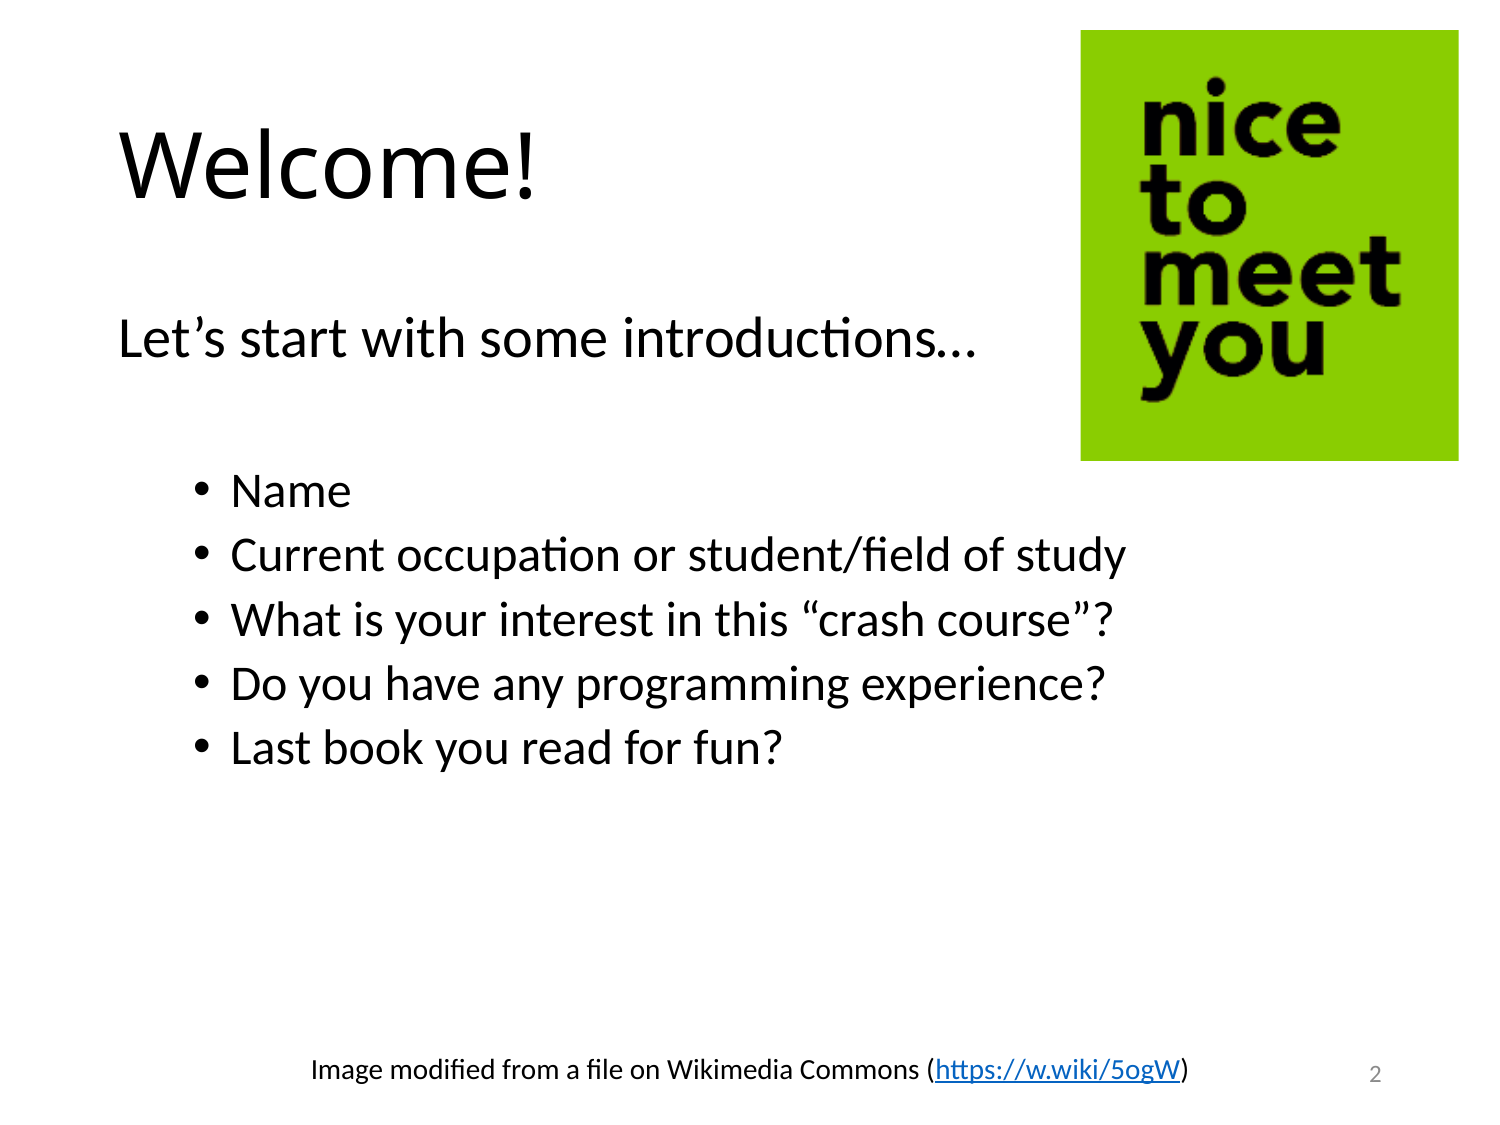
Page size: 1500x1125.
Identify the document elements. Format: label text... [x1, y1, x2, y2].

text_box Image modified from a file on Wikimedia Commons (https://w.wiki/5ogW) [295, 1042, 1059, 1093]
slide_number 2 [1059, 1042, 1397, 1103]
list Let’s start with some introductions… Name Current occupation or student/field of study What is your interest in this “crash course”? Do you have any programming experience? Last book you read for fun? [103, 299, 1397, 1014]
picture [1080, 30, 1459, 461]
title Welcome! [103, 59, 1080, 278]
